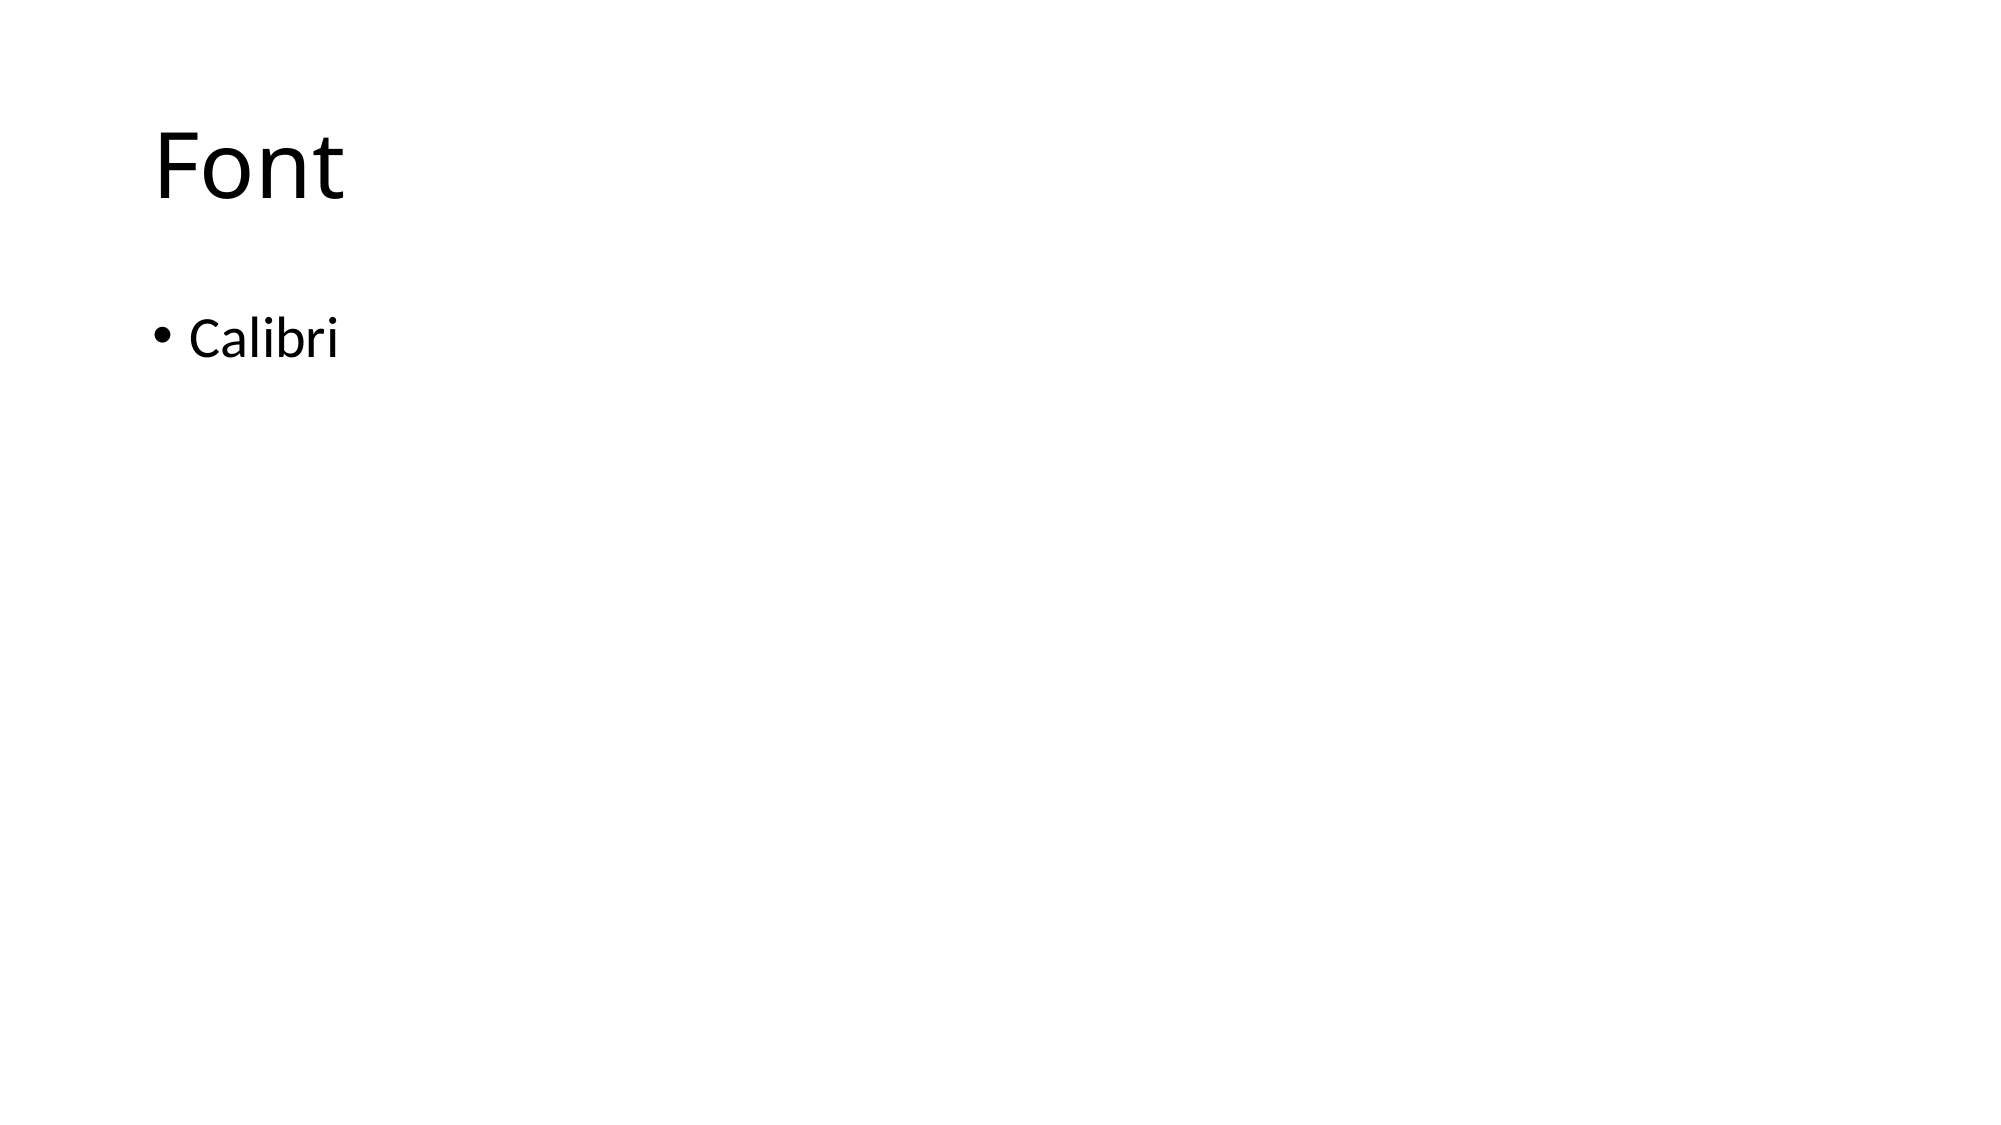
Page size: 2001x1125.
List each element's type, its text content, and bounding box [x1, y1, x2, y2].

list Calibri [137, 299, 1863, 1014]
title Font [137, 59, 1863, 278]
